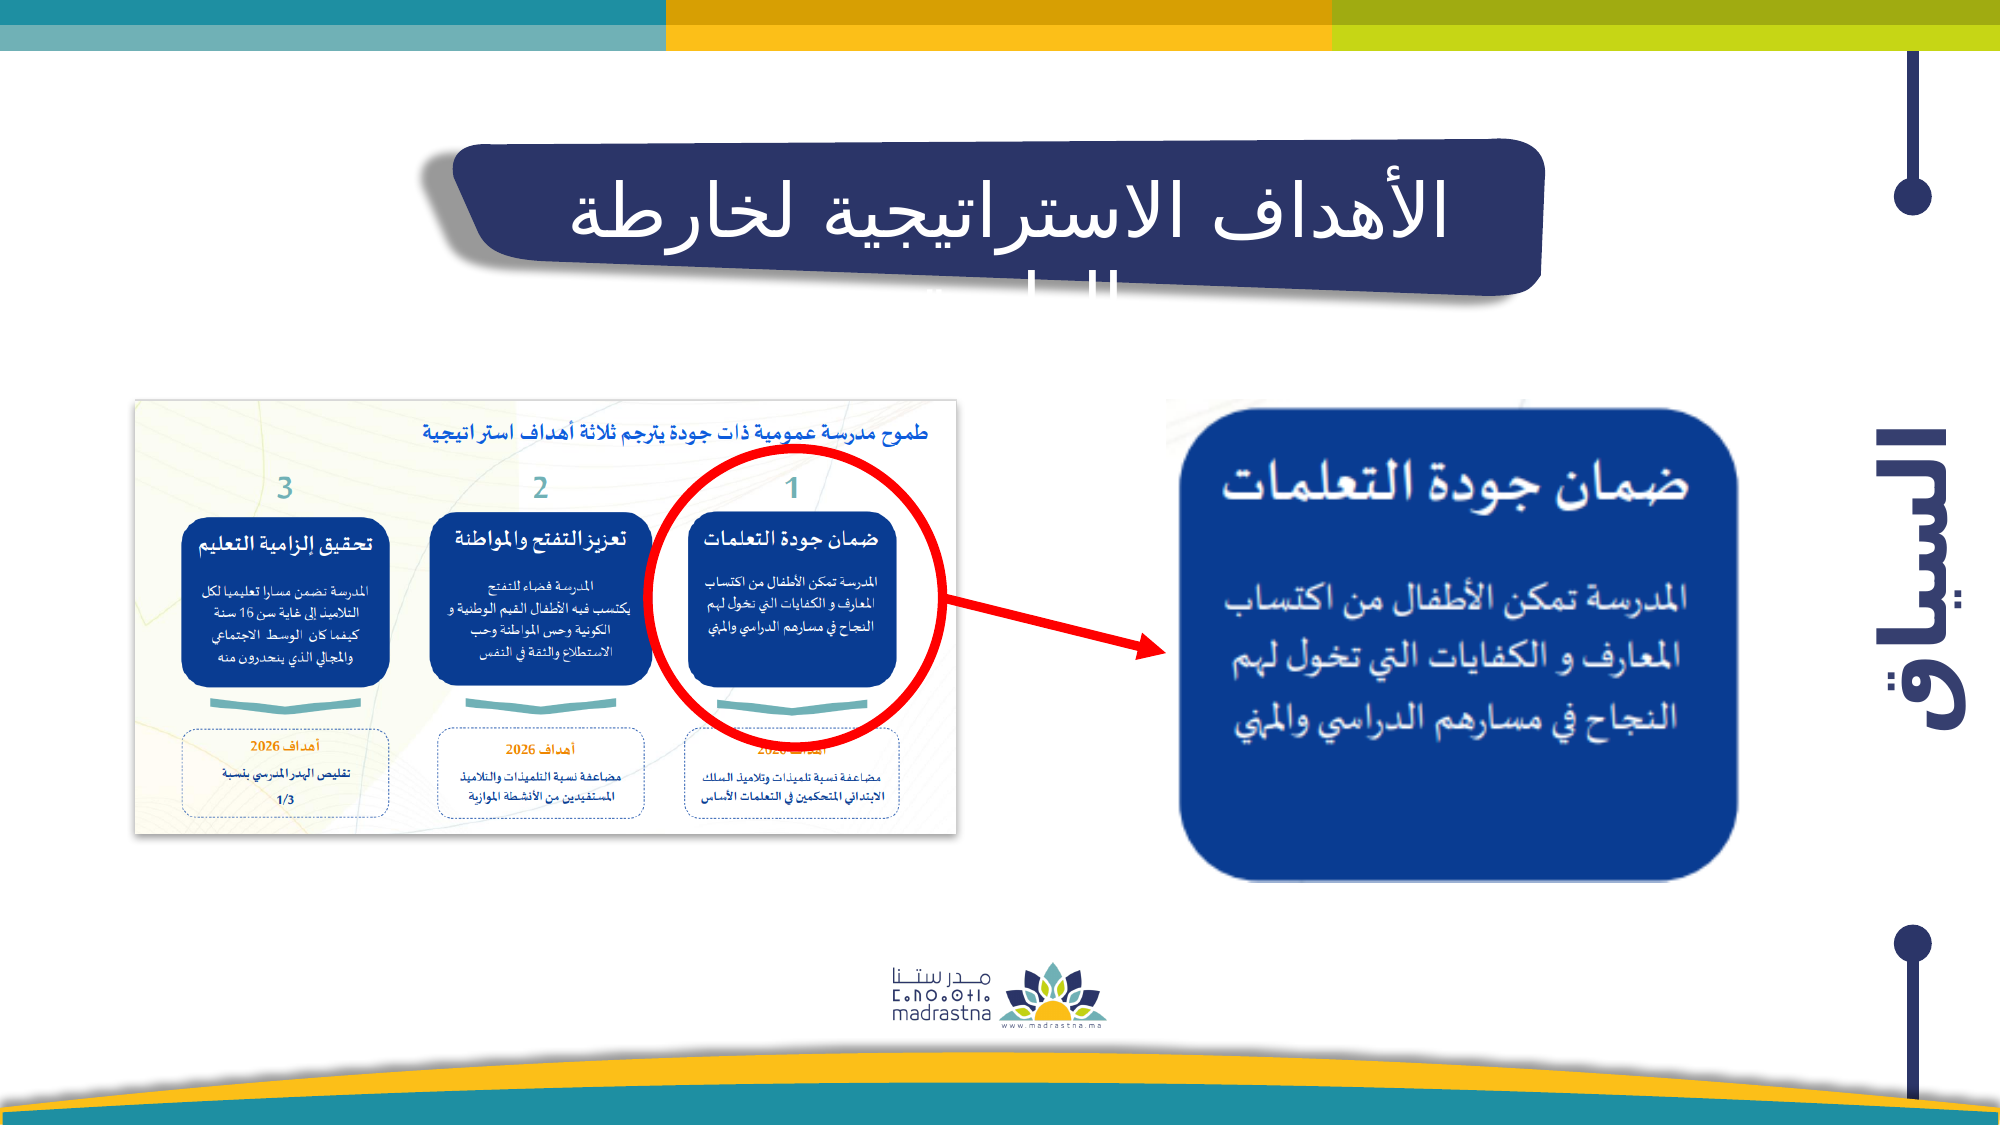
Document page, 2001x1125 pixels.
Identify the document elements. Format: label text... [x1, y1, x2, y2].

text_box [942, 597, 1166, 654]
text_box السياق [1832, 136, 1988, 1021]
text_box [1894, 925, 1931, 1052]
picture [893, 962, 1107, 1028]
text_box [452, 100, 1548, 296]
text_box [0, 1052, 2000, 1125]
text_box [1894, 52, 1931, 215]
picture [135, 399, 957, 834]
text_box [0, 0, 2000, 52]
picture [1166, 399, 1741, 883]
